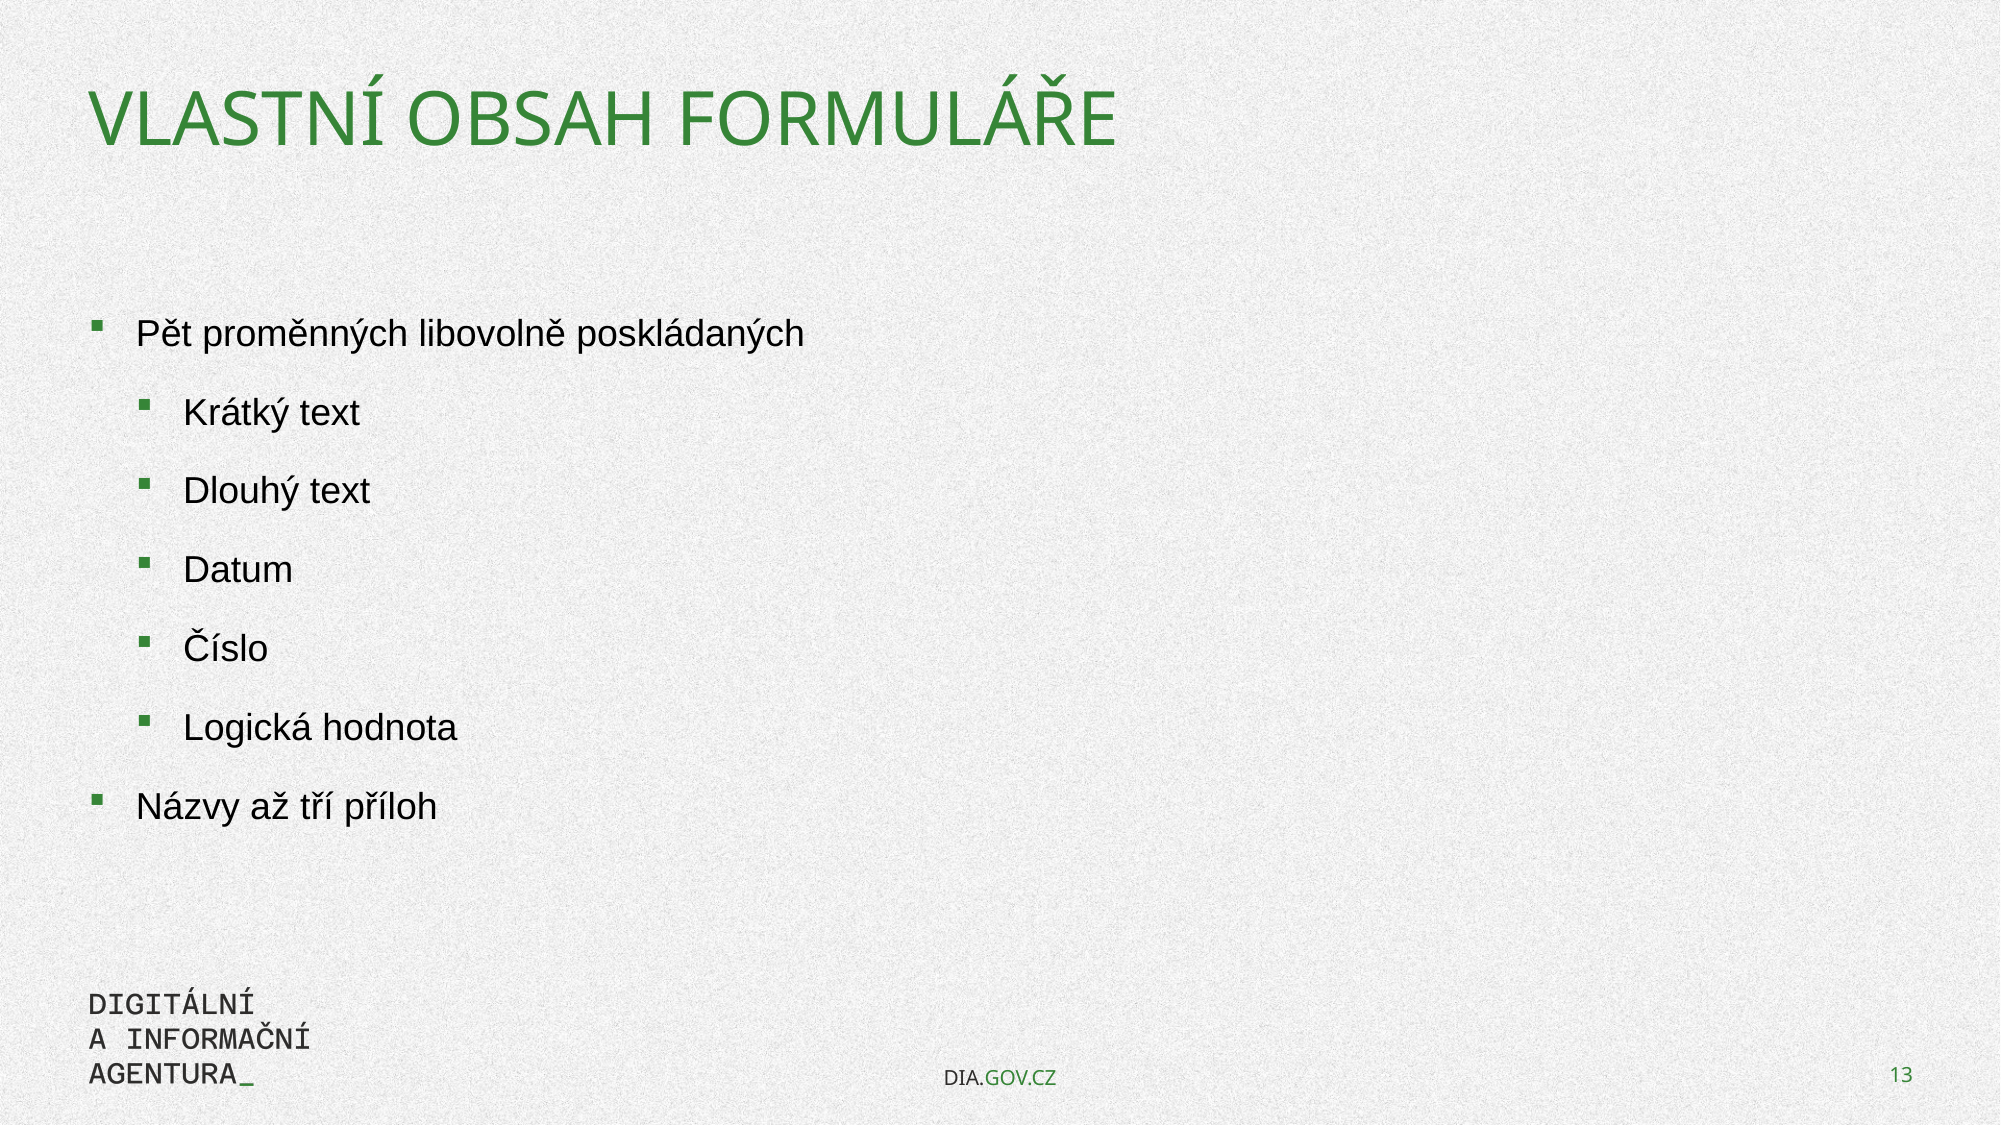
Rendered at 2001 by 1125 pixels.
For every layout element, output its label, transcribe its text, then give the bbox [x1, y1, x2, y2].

footer DIA.GOV.CZ [558, 1037, 1442, 1098]
list Pět proměnných libovolně poskládaných Krátký text Dlouhý text Datum Číslo Logická hodnota Názvy až tří příloh [88, 299, 1912, 980]
title Vlastní obsah formuláře [88, 70, 1912, 284]
picture [0, 0, 2001, 1125]
slide_number 13 [1612, 1037, 1928, 1098]
